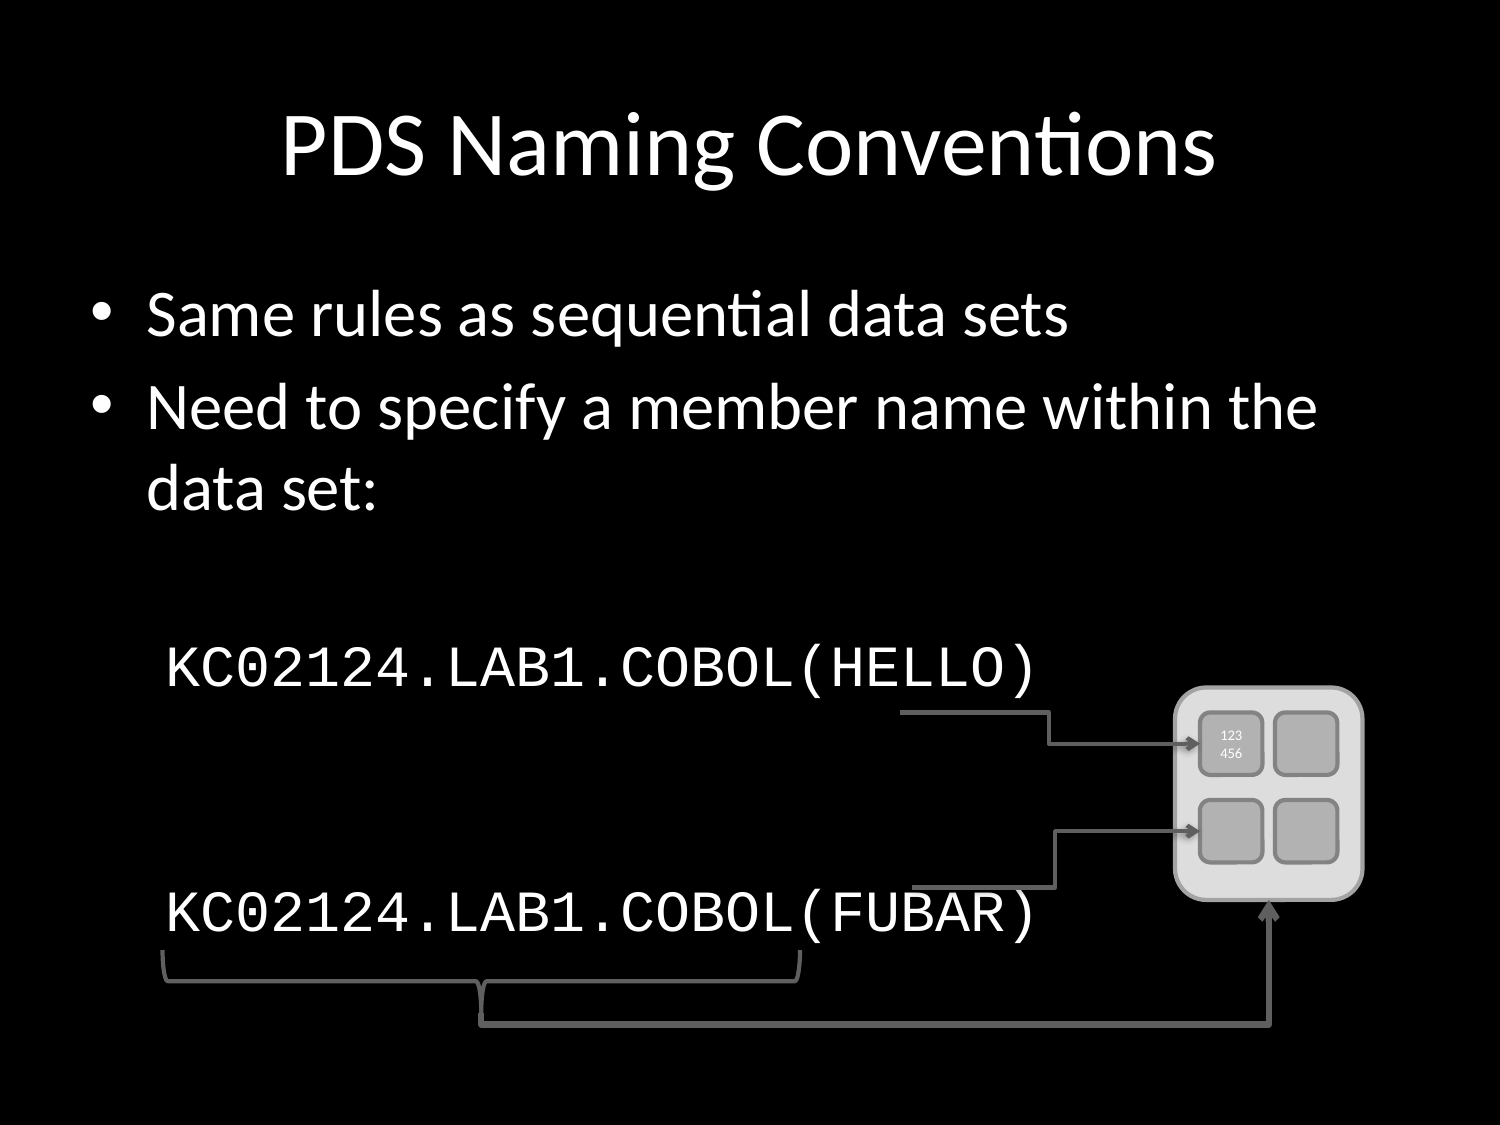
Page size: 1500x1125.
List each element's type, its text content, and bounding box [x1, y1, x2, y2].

text_box [160, 949, 803, 1012]
text_box [1272, 710, 1340, 778]
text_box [935, 830, 1201, 888]
text_box [1197, 797, 1265, 865]
list Same rules as sequential data sets Need to specify a member name within the data set: KC02124.LAB1.COBOL(HELLO) KC02124.LAB1.COBOL(FUBAR) [75, 262, 1425, 1005]
title PDS Naming Conventions [75, 45, 1425, 233]
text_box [818, 562, 932, 1125]
text_box 123456 [1197, 710, 1265, 778]
text_box [1172, 685, 1365, 903]
text_box [1272, 797, 1340, 865]
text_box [935, 712, 1201, 744]
